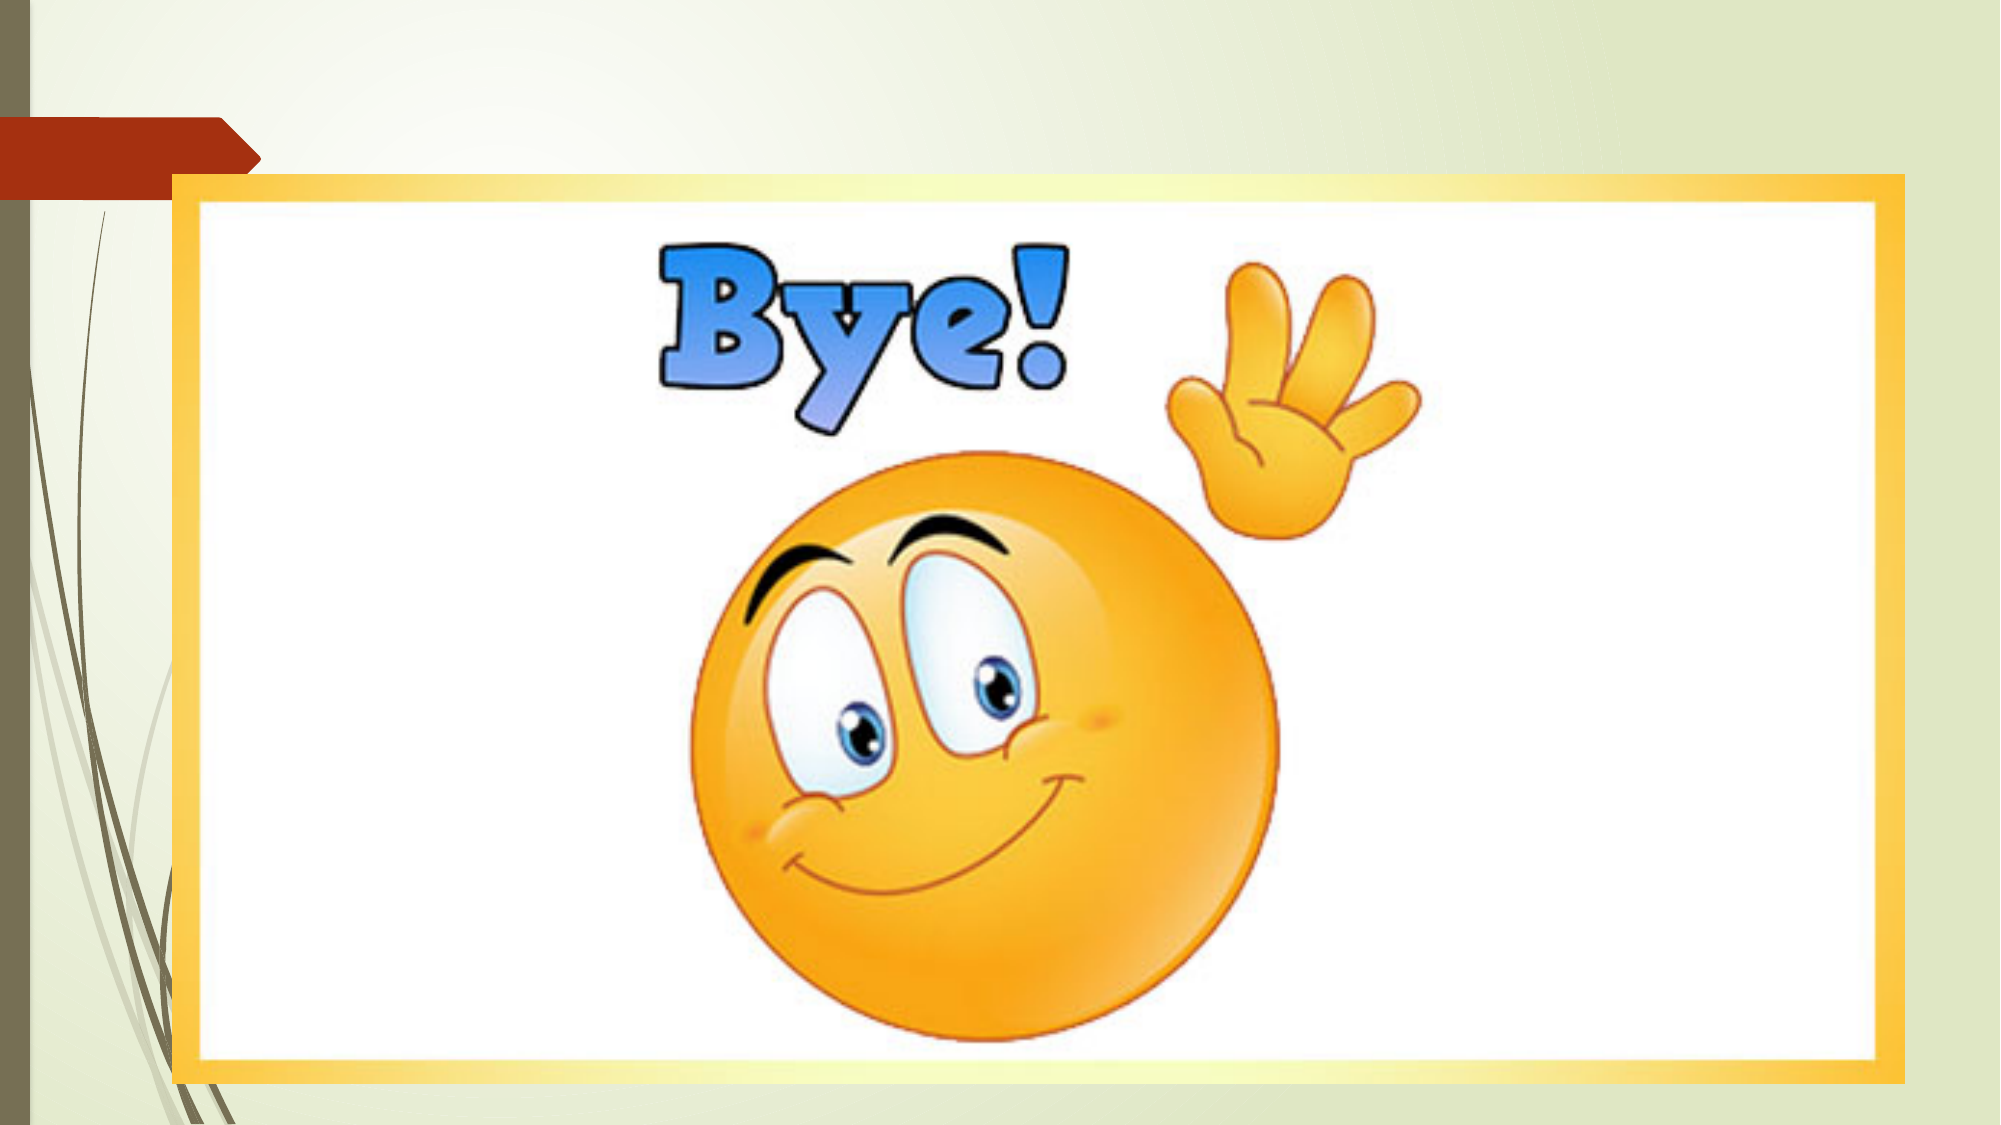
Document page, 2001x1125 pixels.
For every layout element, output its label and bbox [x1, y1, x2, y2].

picture [172, 174, 1905, 1085]
